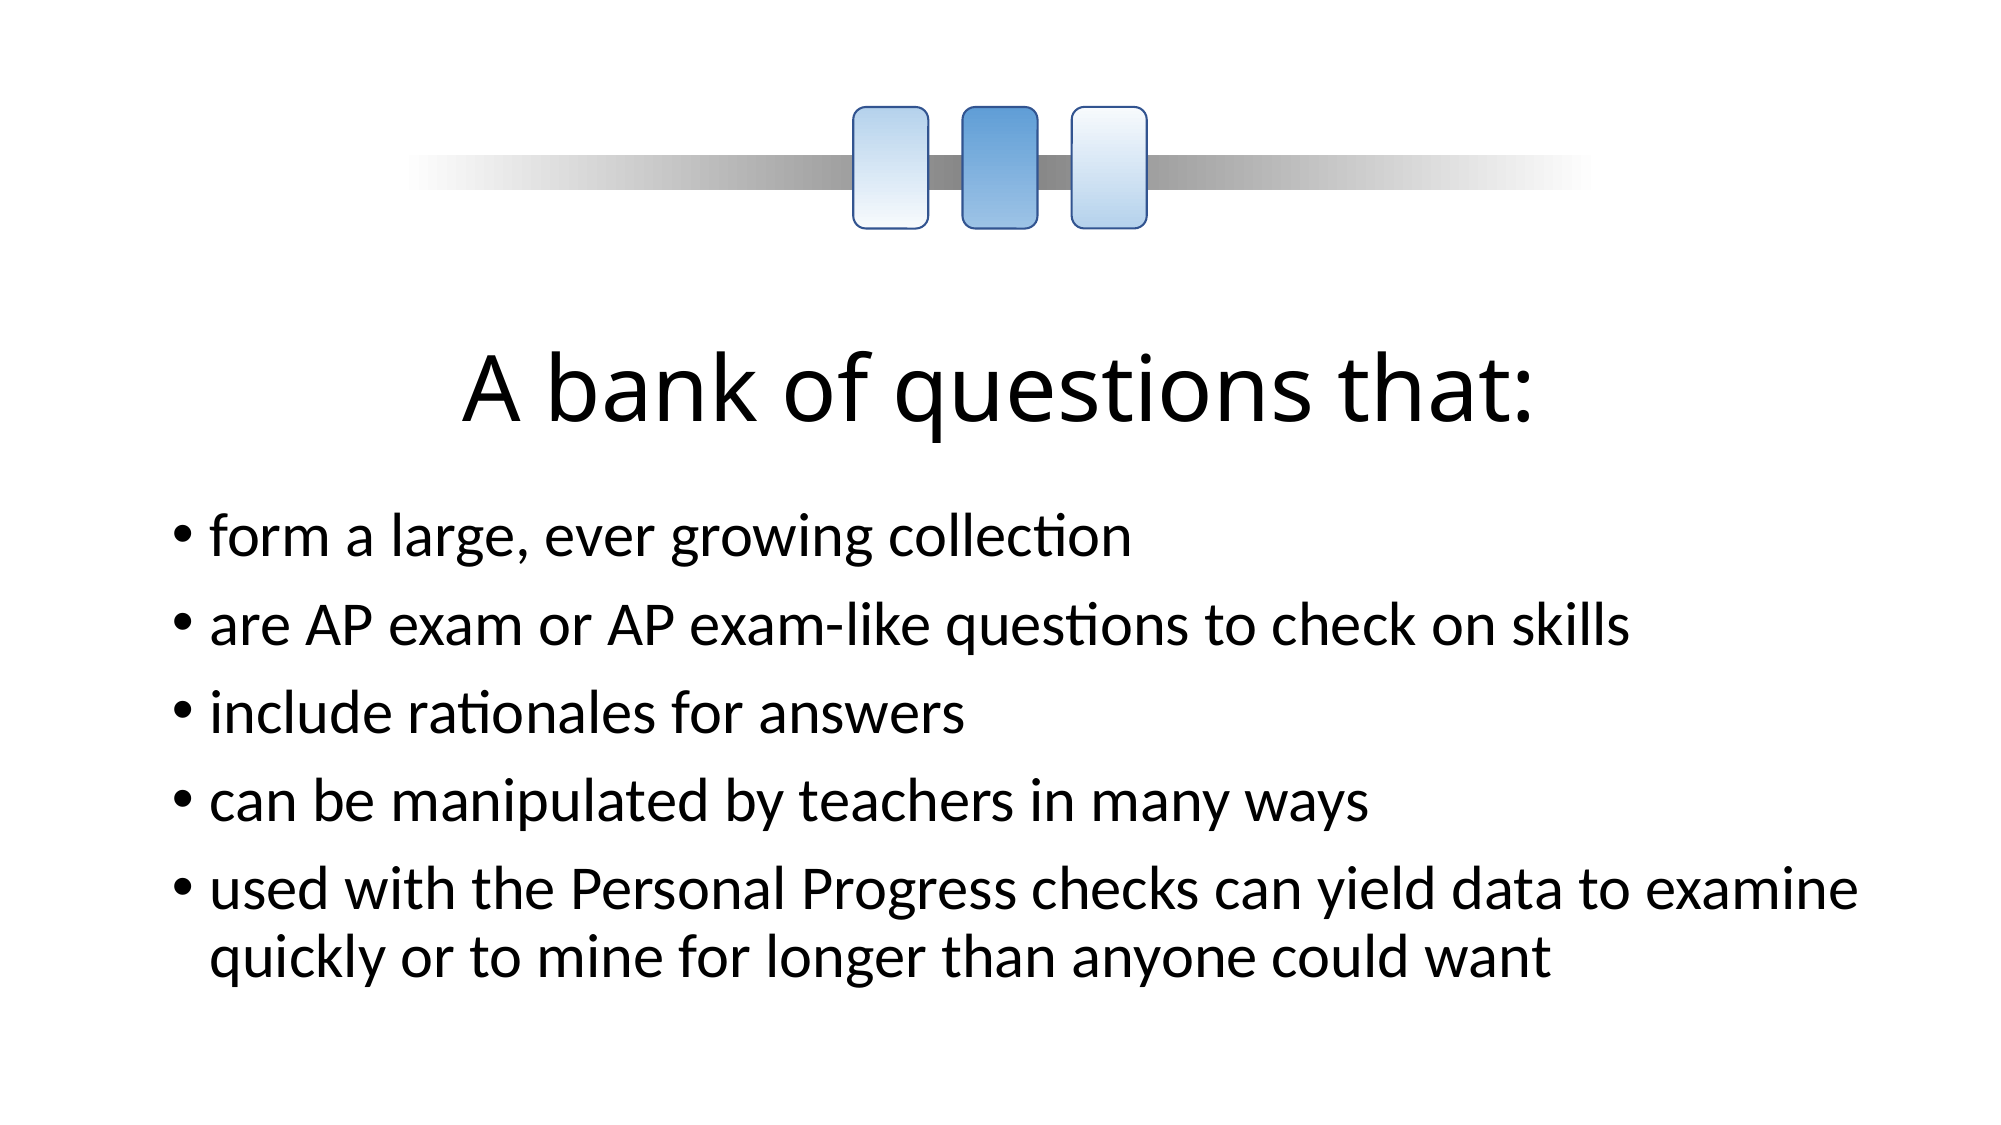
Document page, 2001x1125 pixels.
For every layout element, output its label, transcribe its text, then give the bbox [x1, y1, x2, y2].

text_box [1148, 154, 2000, 191]
text_box [961, 105, 1039, 230]
text_box [852, 105, 930, 230]
text_box [930, 154, 961, 191]
title A bank of questions that: [137, 330, 1863, 453]
text_box [1070, 105, 1148, 230]
text_box [1039, 154, 1070, 191]
text_box [0, 154, 852, 191]
list form a large, ever growing collection are AP exam or AP exam-like questions to check on skills include rationales for answers can be manipulated by teachers in many ways used with the Personal Progress checks can yield data to examine quickly or to mine for longer than anyone could want [156, 495, 1882, 1099]
